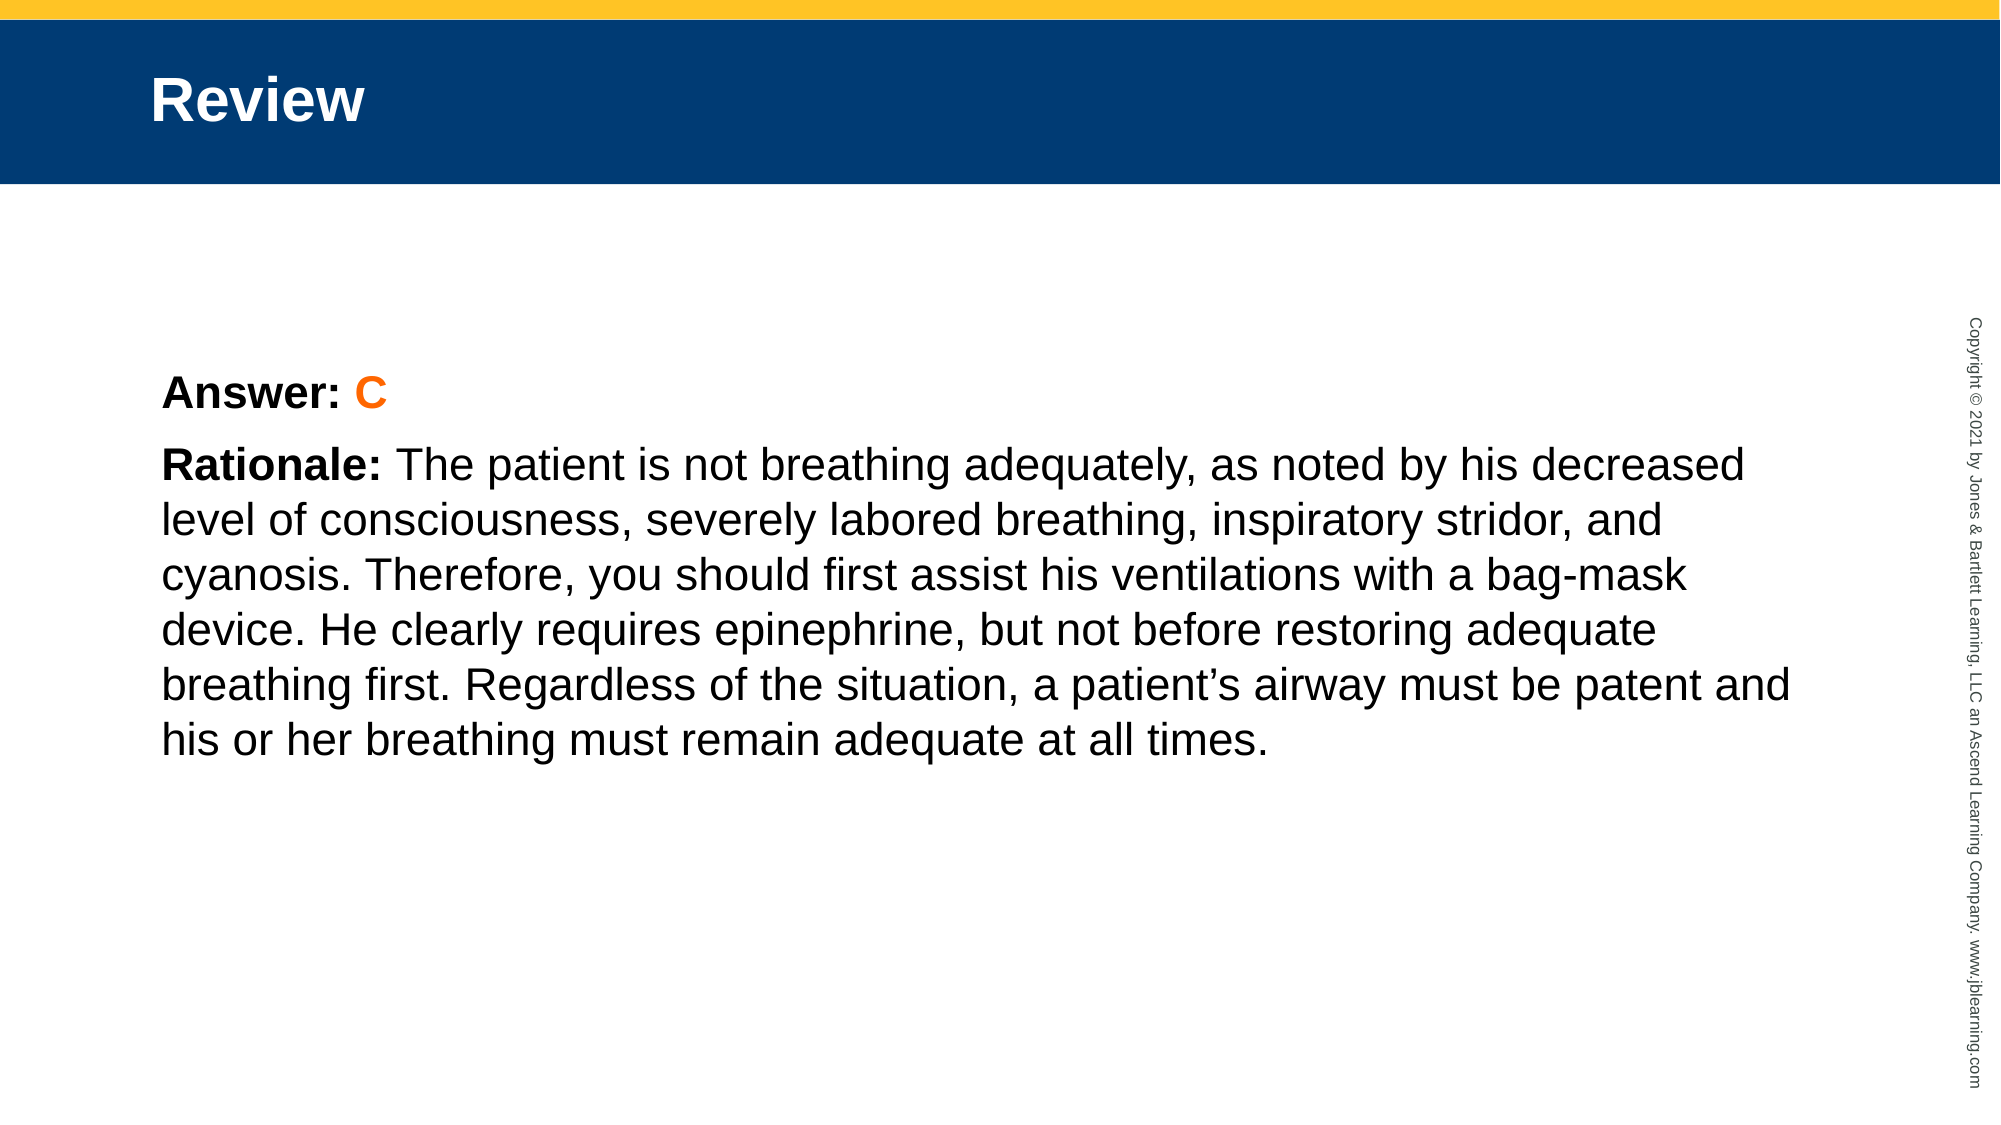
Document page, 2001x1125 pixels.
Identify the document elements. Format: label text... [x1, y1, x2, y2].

title Review [0, 19, 2000, 185]
list Answer: C Rationale: The patient is not breathing adequately, as noted by his decreased level of consciousness, severely labored breathing, inspiratory stridor, and cyanosis. Therefore, you should first assist his ventilations with a bag-mask device. He clearly requires epinephrine, but not before restoring adequate breathing first. Regardless of the situation, a patient’s airway must be patent and his or her breathing must remain adequate at all times. [146, 361, 1859, 1016]
